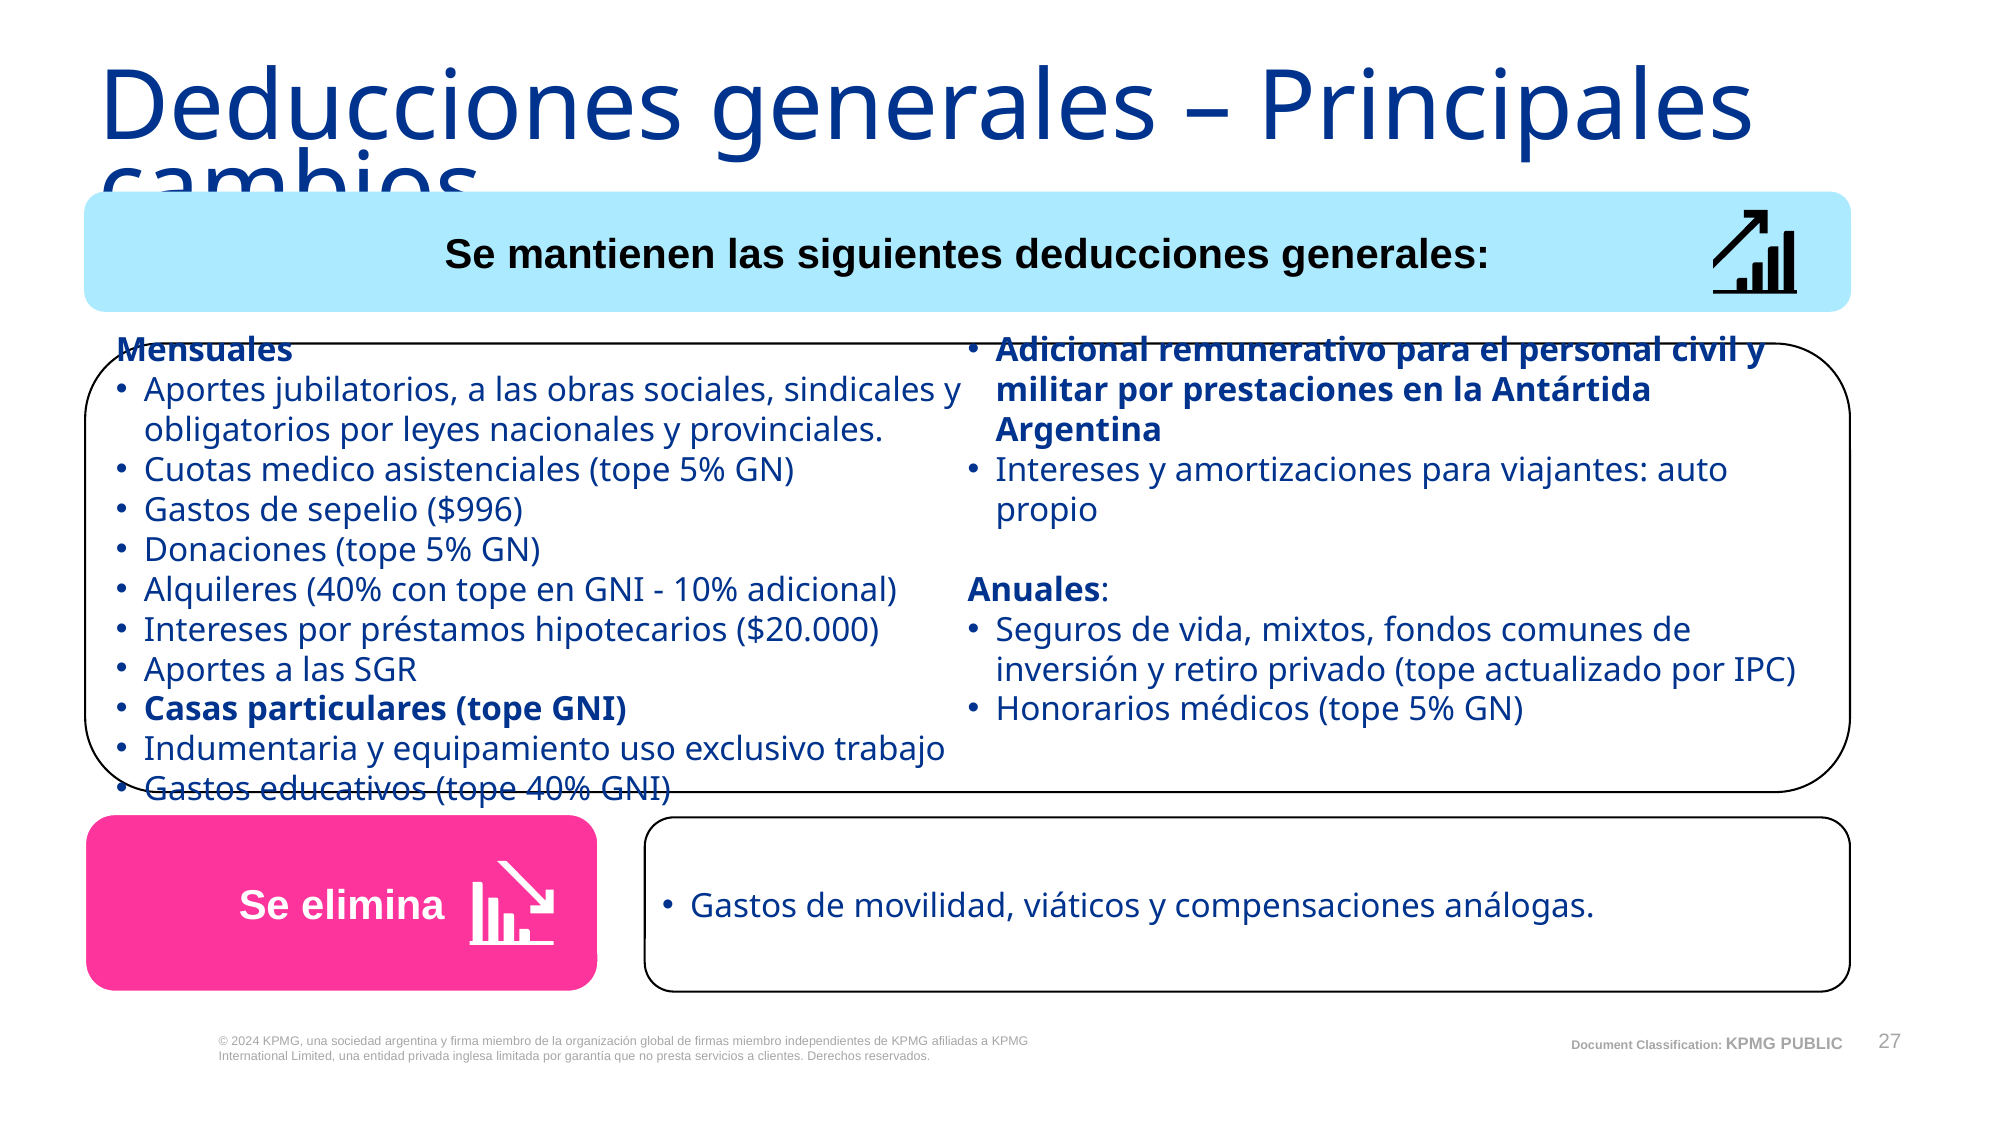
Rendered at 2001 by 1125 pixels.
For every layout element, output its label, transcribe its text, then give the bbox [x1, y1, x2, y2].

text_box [1713, 209, 1797, 294]
text_box Gastos de movilidad, viáticos y compensaciones análogas. [643, 816, 1851, 993]
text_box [469, 860, 554, 945]
text_box Mensuales Aportes jubilatorios, a las obras sociales, sindicales y obligatorios por leyes nacionales y provinciales. Cuotas medico asistenciales (tope 5% GN) Gastos de sepelio ($996) Donaciones (tope 5% GN) Alquileres (40% con tope en GNI - 10% adicional) Intereses por préstamos hipotecarios ($20.000) Aportes a las SGR Casas particulares (tope GNI) Indumentaria y equipamiento uso exclusivo trabajo Gastos educativos (tope 40% GNI) Adicional remunerativo para el personal civil y militar por prestaciones en la Antártida Argentina Intereses y amortizaciones para viajantes: auto propio Anuales: Seguros de vida, mixtos, fondos comunes de inversión y retiro privado (tope actualizado por IPC) Honorarios médicos (tope 5% GN) [84, 342, 1852, 794]
title Deducciones generales – Principales cambios [98, 74, 1900, 193]
text_box Se mantienen las siguientes deducciones generales: [84, 191, 1852, 312]
text_box Se elimina [84, 813, 600, 993]
